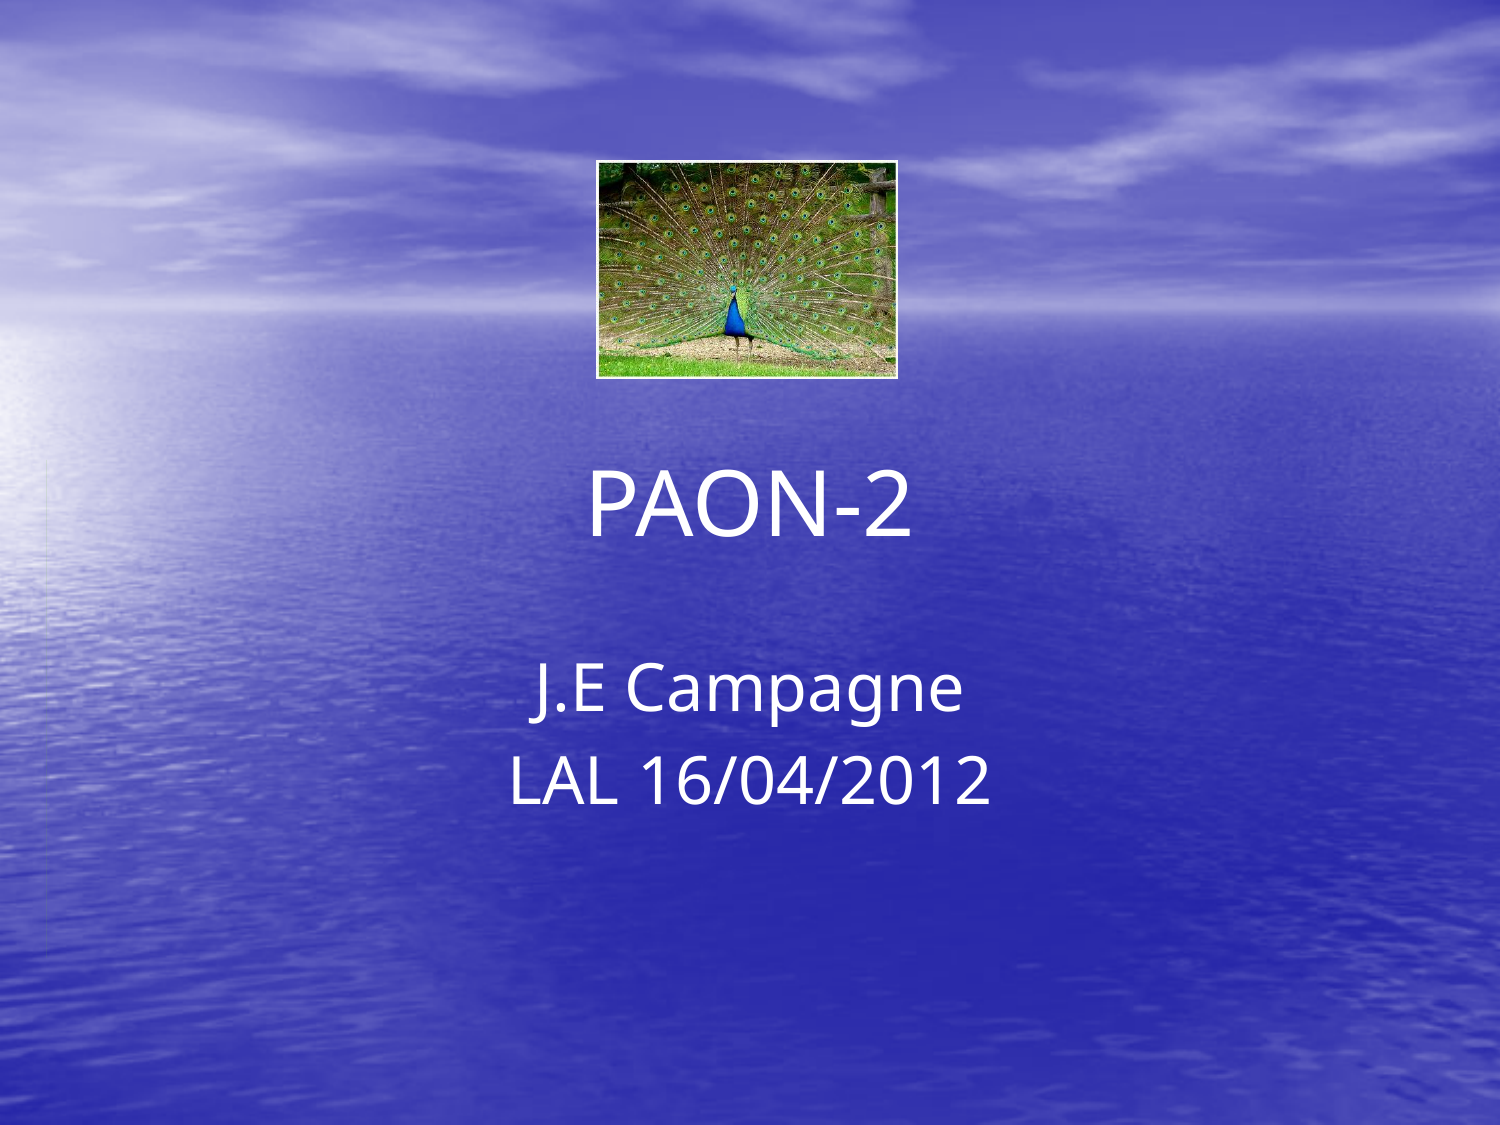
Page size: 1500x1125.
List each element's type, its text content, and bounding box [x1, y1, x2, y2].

picture [596, 160, 898, 379]
title PAON-2 [112, 327, 1388, 563]
subtitle J.E Campagne LAL 16/04/2012 [224, 637, 1276, 926]
